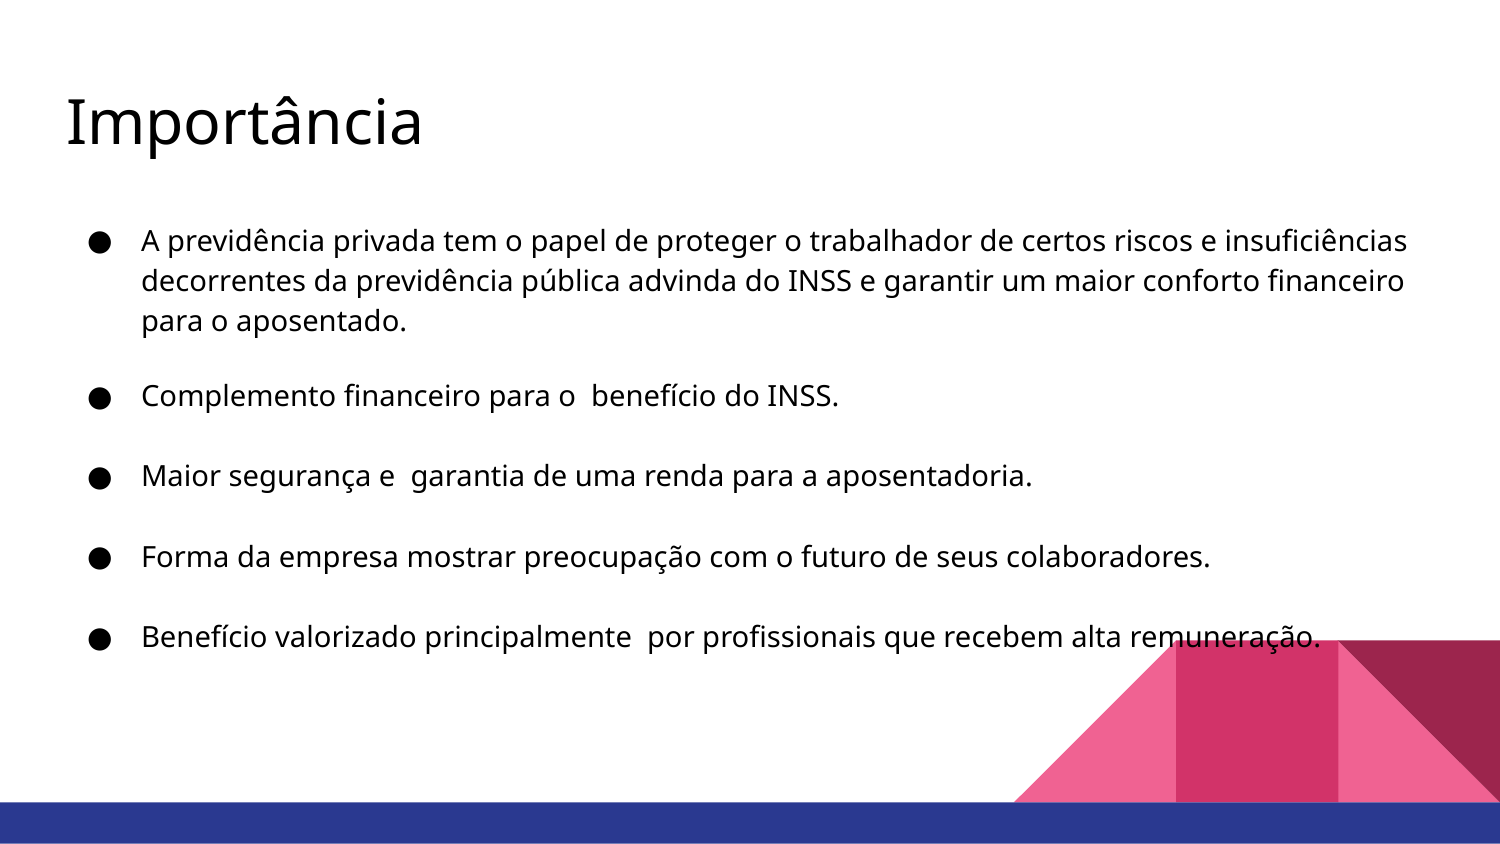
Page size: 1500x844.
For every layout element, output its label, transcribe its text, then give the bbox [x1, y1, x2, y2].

title Importância [51, 67, 1449, 167]
list A previdência privada tem o papel de proteger o trabalhador de certos riscos e insuficiências decorrentes da previdência pública advinda do INSS e garantir um maior conforto financeiro para o aposentado. Complemento financeiro para o benefício do INSS. Maior segurança e garantia de uma renda para a aposentadoria. Forma da empresa mostrar preocupação com o futuro de seus colaboradores. Benefício valorizado principalmente por profissionais que recebem alta remuneração. [51, 201, 1449, 750]
